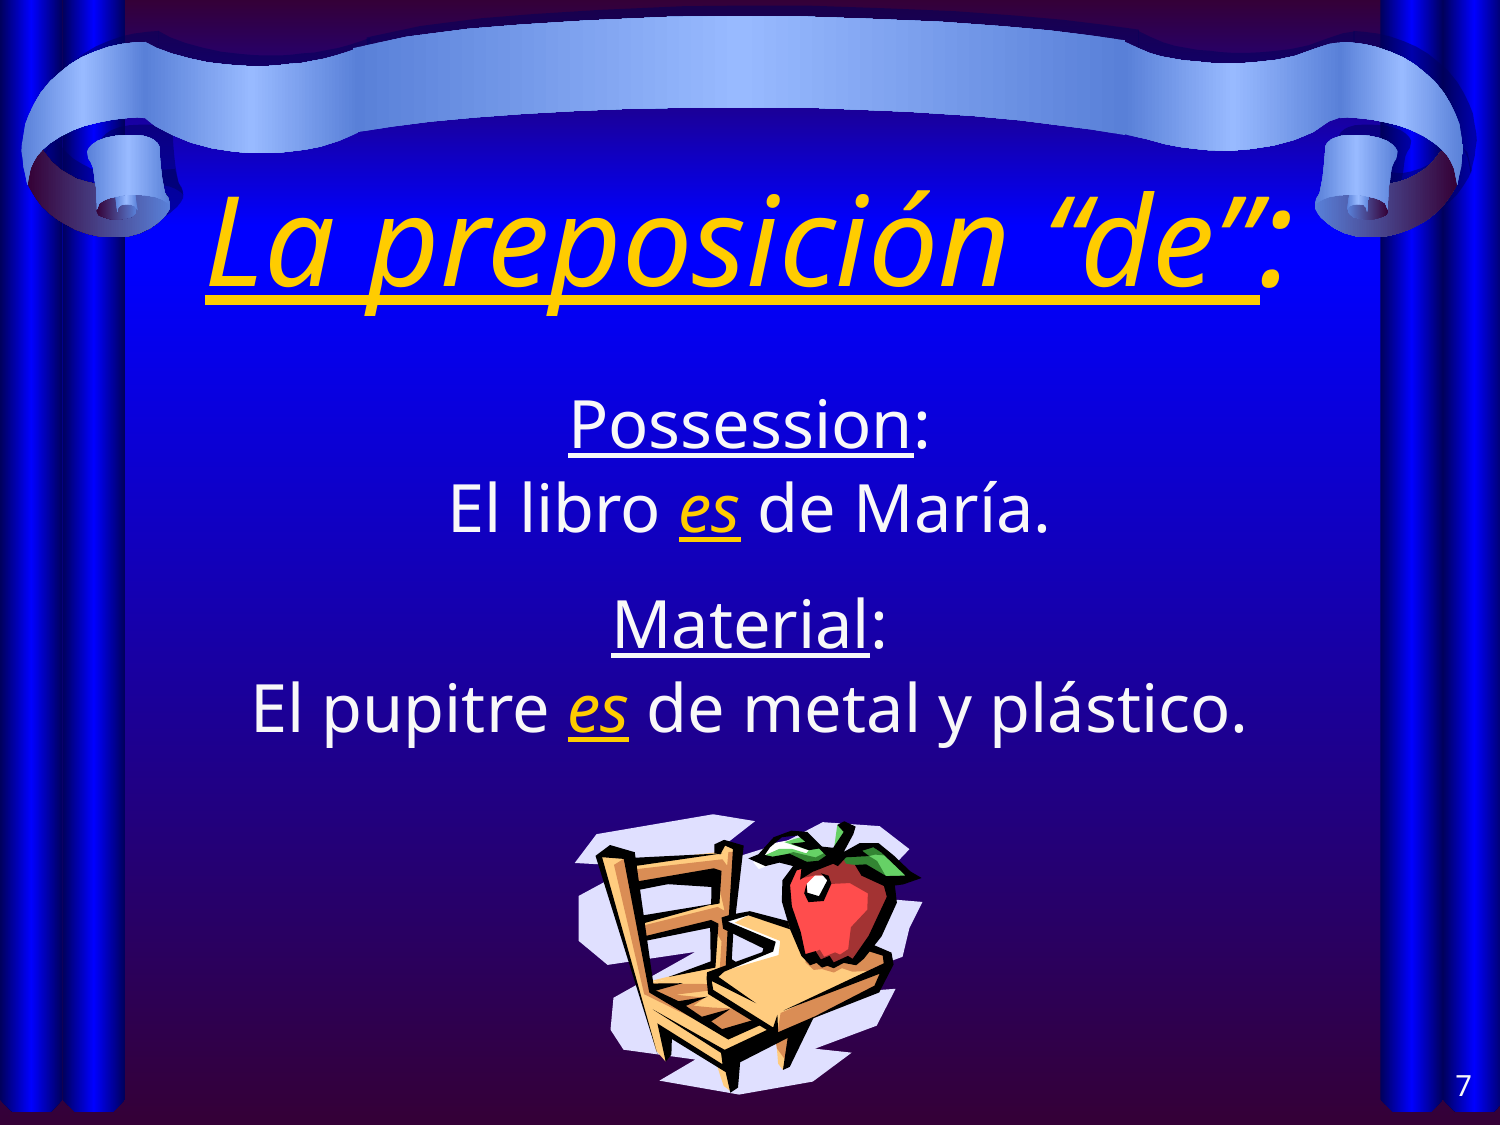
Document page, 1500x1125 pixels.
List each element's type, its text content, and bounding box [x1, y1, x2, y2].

list Possession: El libro es de María. [112, 350, 1388, 549]
text_box Material: El pupitre es de metal y plástico. [112, 549, 1388, 763]
slide_number 7 [1187, 1050, 1500, 1125]
picture [574, 812, 926, 1098]
title La preposición “de”: [112, 112, 1388, 300]
